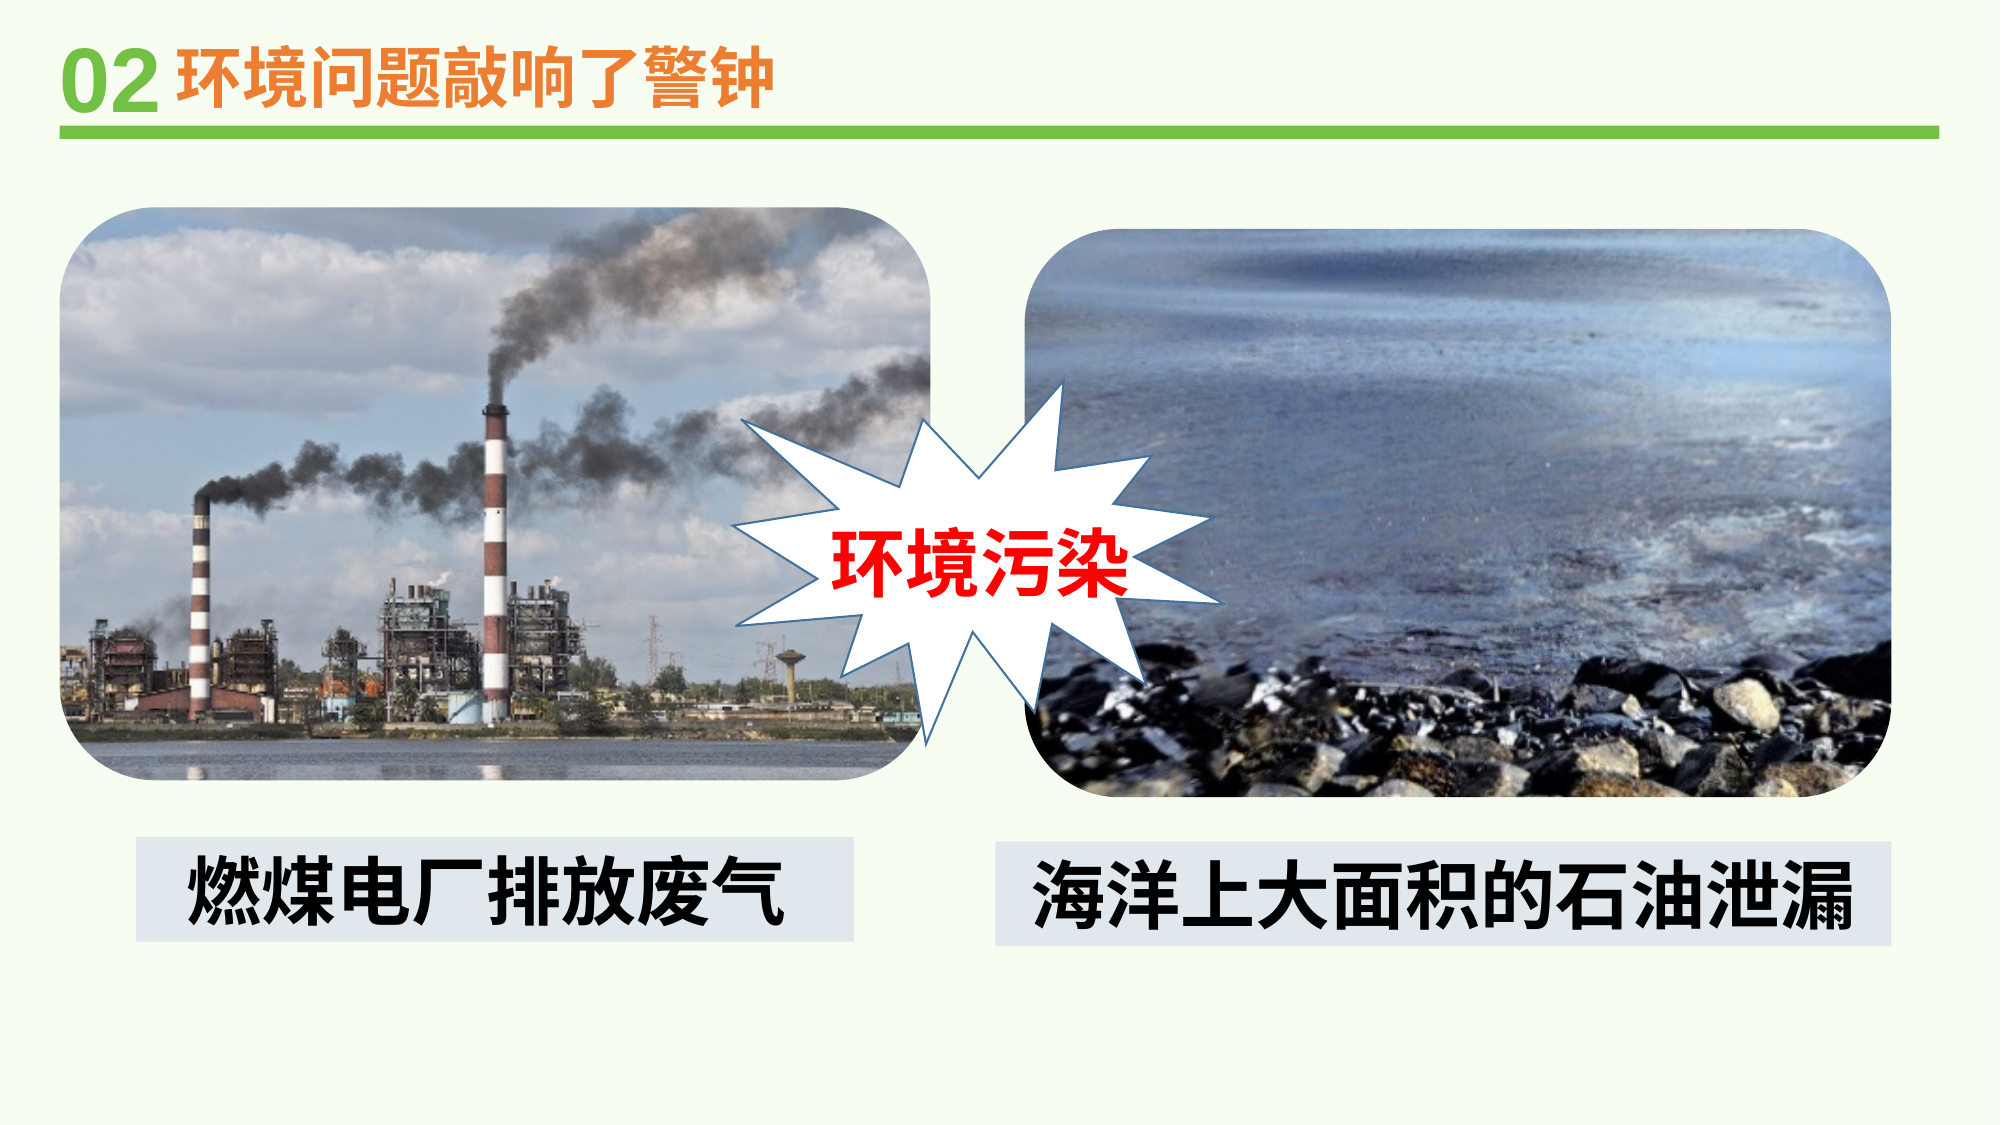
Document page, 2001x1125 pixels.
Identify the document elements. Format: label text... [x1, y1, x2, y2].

text_box 环境问题敲响了警钟 [161, 28, 811, 123]
text_box 02 [59, 24, 161, 128]
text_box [995, 228, 1892, 948]
text_box [59, 125, 1940, 140]
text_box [732, 380, 1226, 745]
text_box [59, 207, 931, 944]
